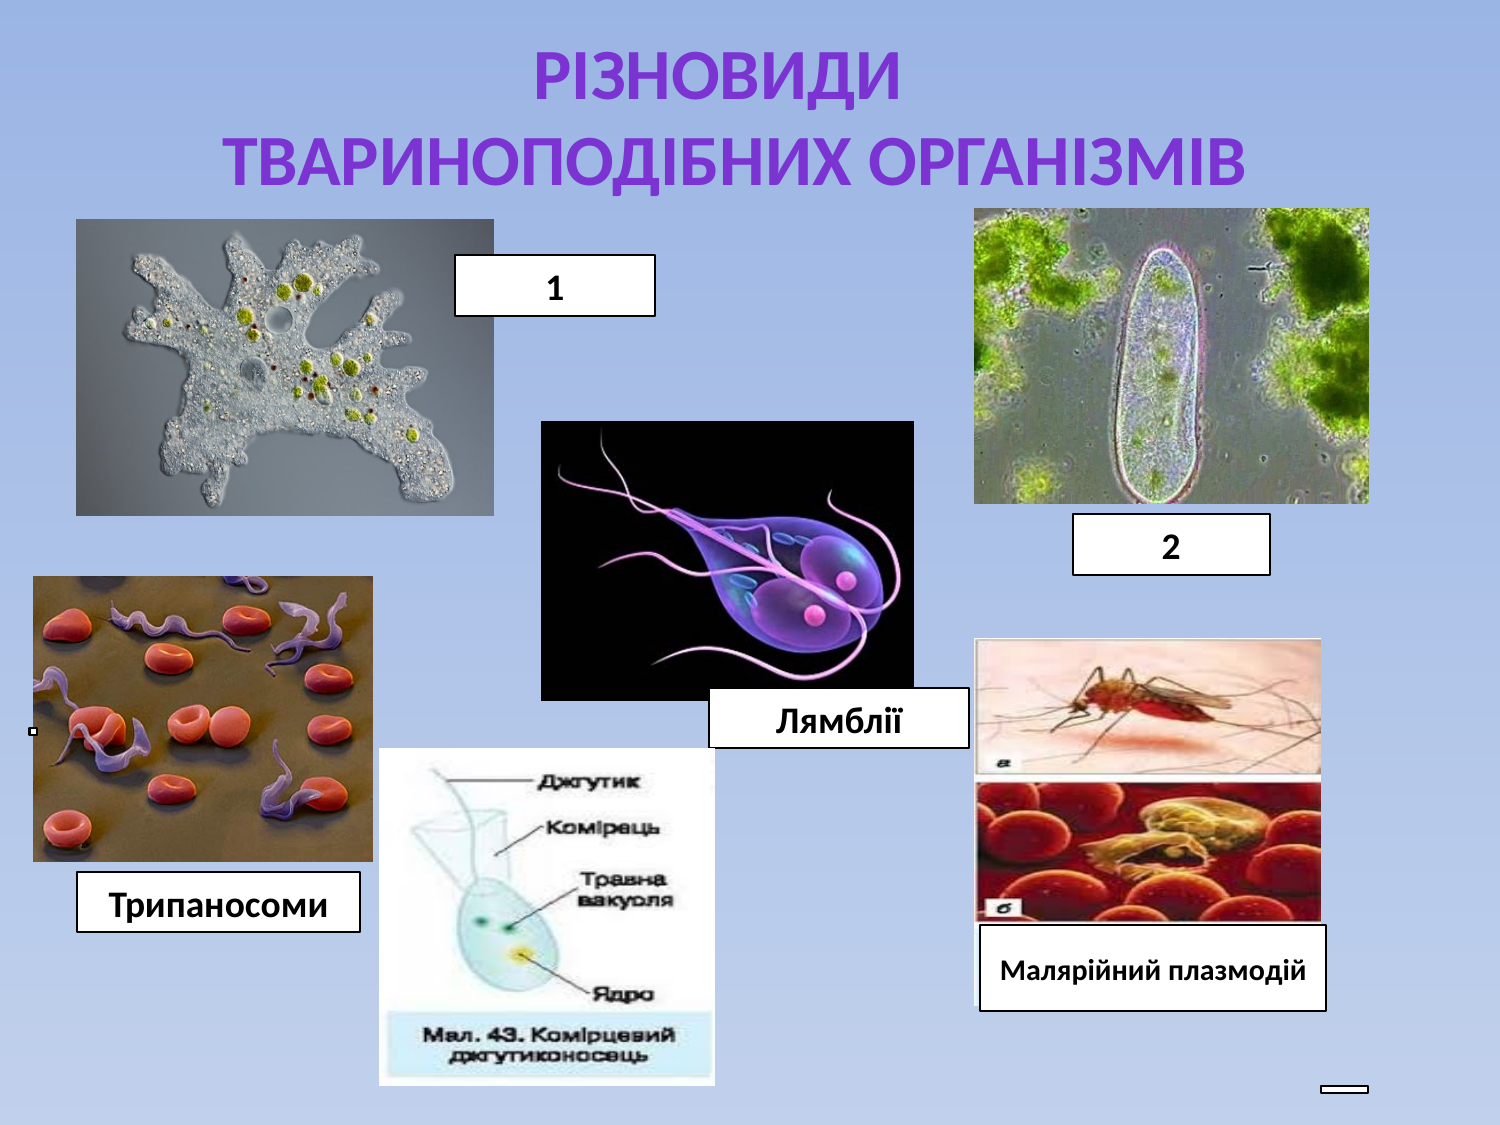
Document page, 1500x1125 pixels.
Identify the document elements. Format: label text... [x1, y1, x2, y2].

picture [974, 207, 1369, 504]
text_box 2 [1072, 514, 1270, 575]
text_box [1320, 1085, 1369, 1094]
text_box Лямблії [709, 687, 969, 749]
picture [32, 576, 374, 862]
picture [379, 748, 715, 1087]
text_box Трипаносоми [76, 872, 361, 933]
picture [541, 421, 914, 701]
picture [974, 638, 1322, 1007]
text_box 1 [498, 255, 656, 316]
picture [76, 219, 494, 516]
title Різновиди твариноподібних організмів [100, 19, 1353, 209]
